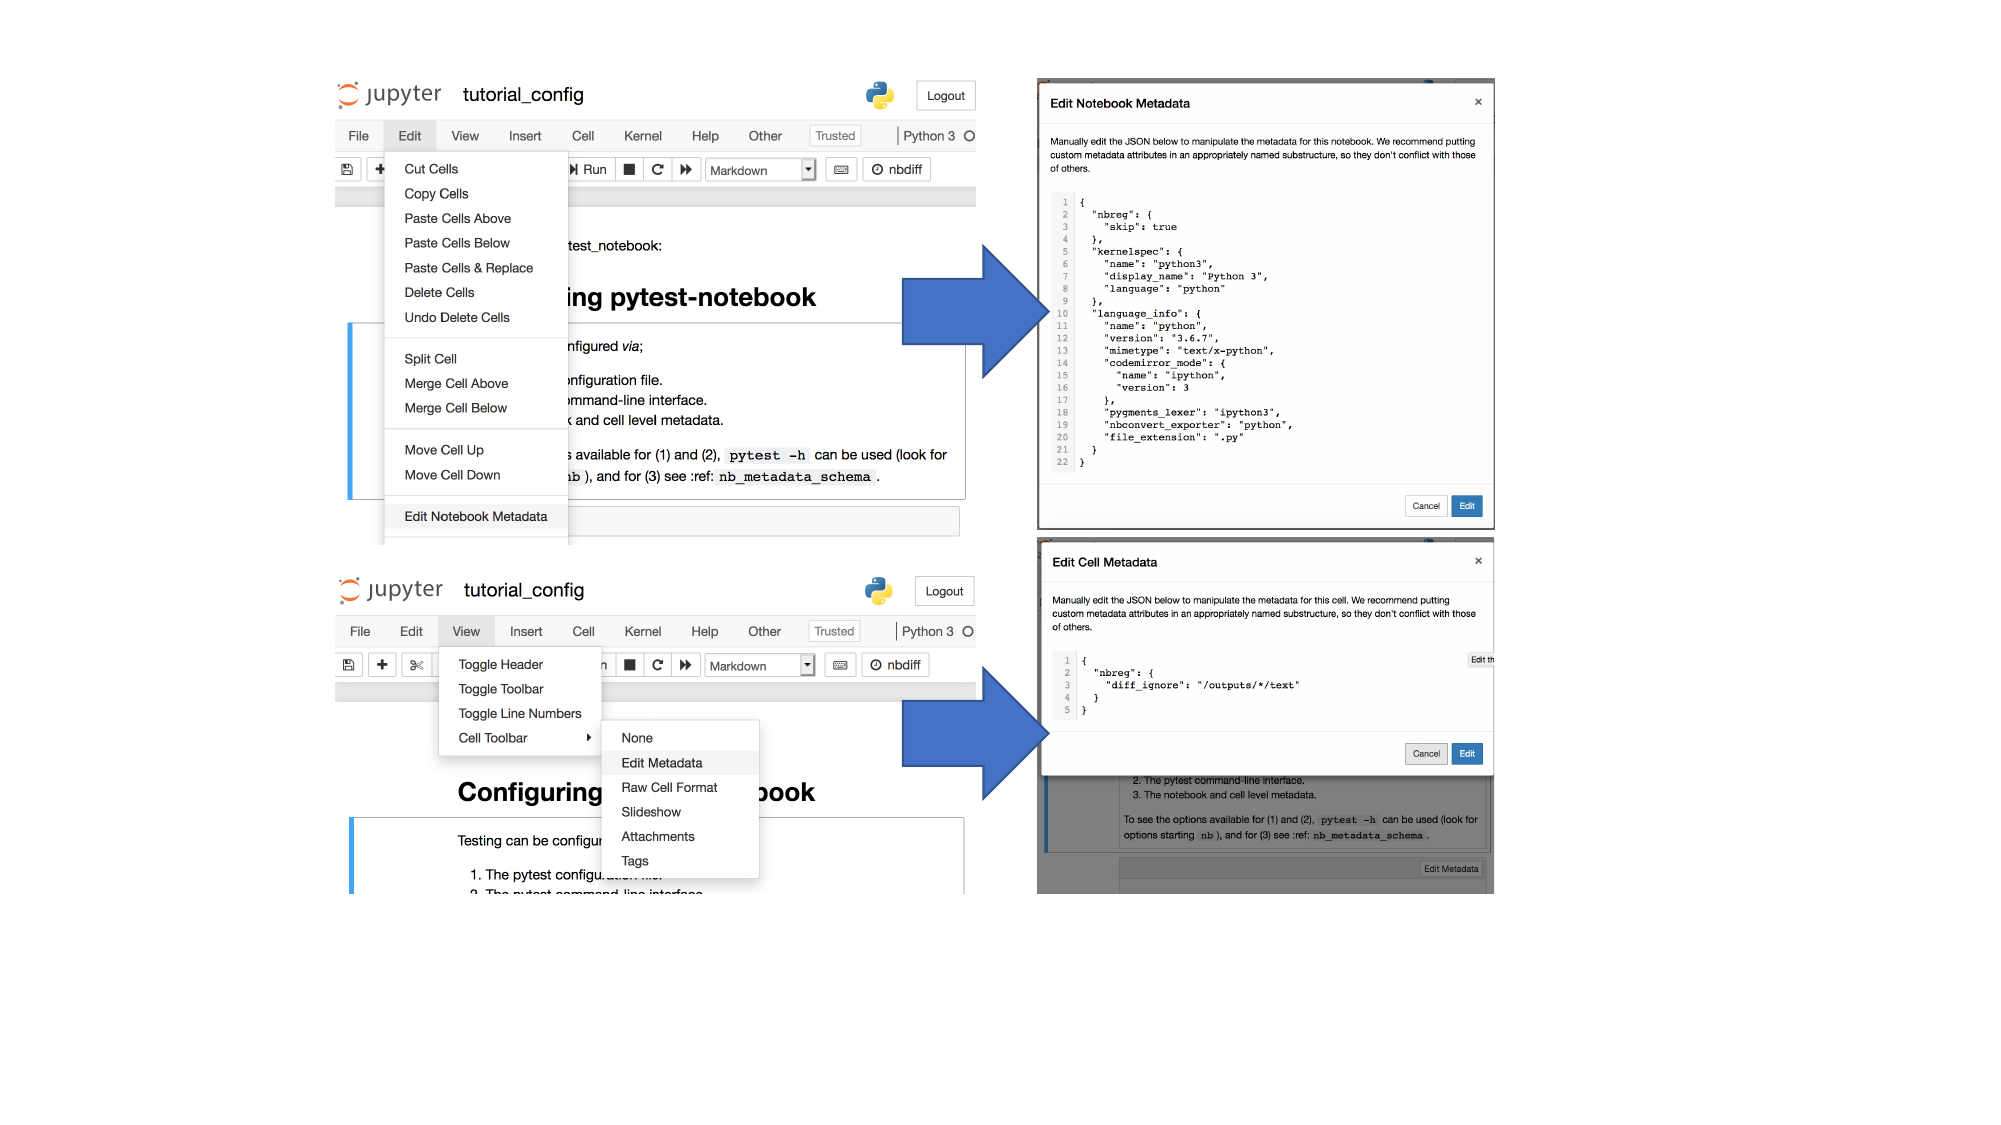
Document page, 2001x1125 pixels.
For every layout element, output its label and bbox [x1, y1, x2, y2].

picture [1037, 537, 1495, 894]
picture [335, 571, 976, 894]
picture [335, 78, 976, 545]
text_box [976, 665, 1037, 801]
text_box [976, 243, 1037, 380]
picture [1037, 78, 1495, 530]
